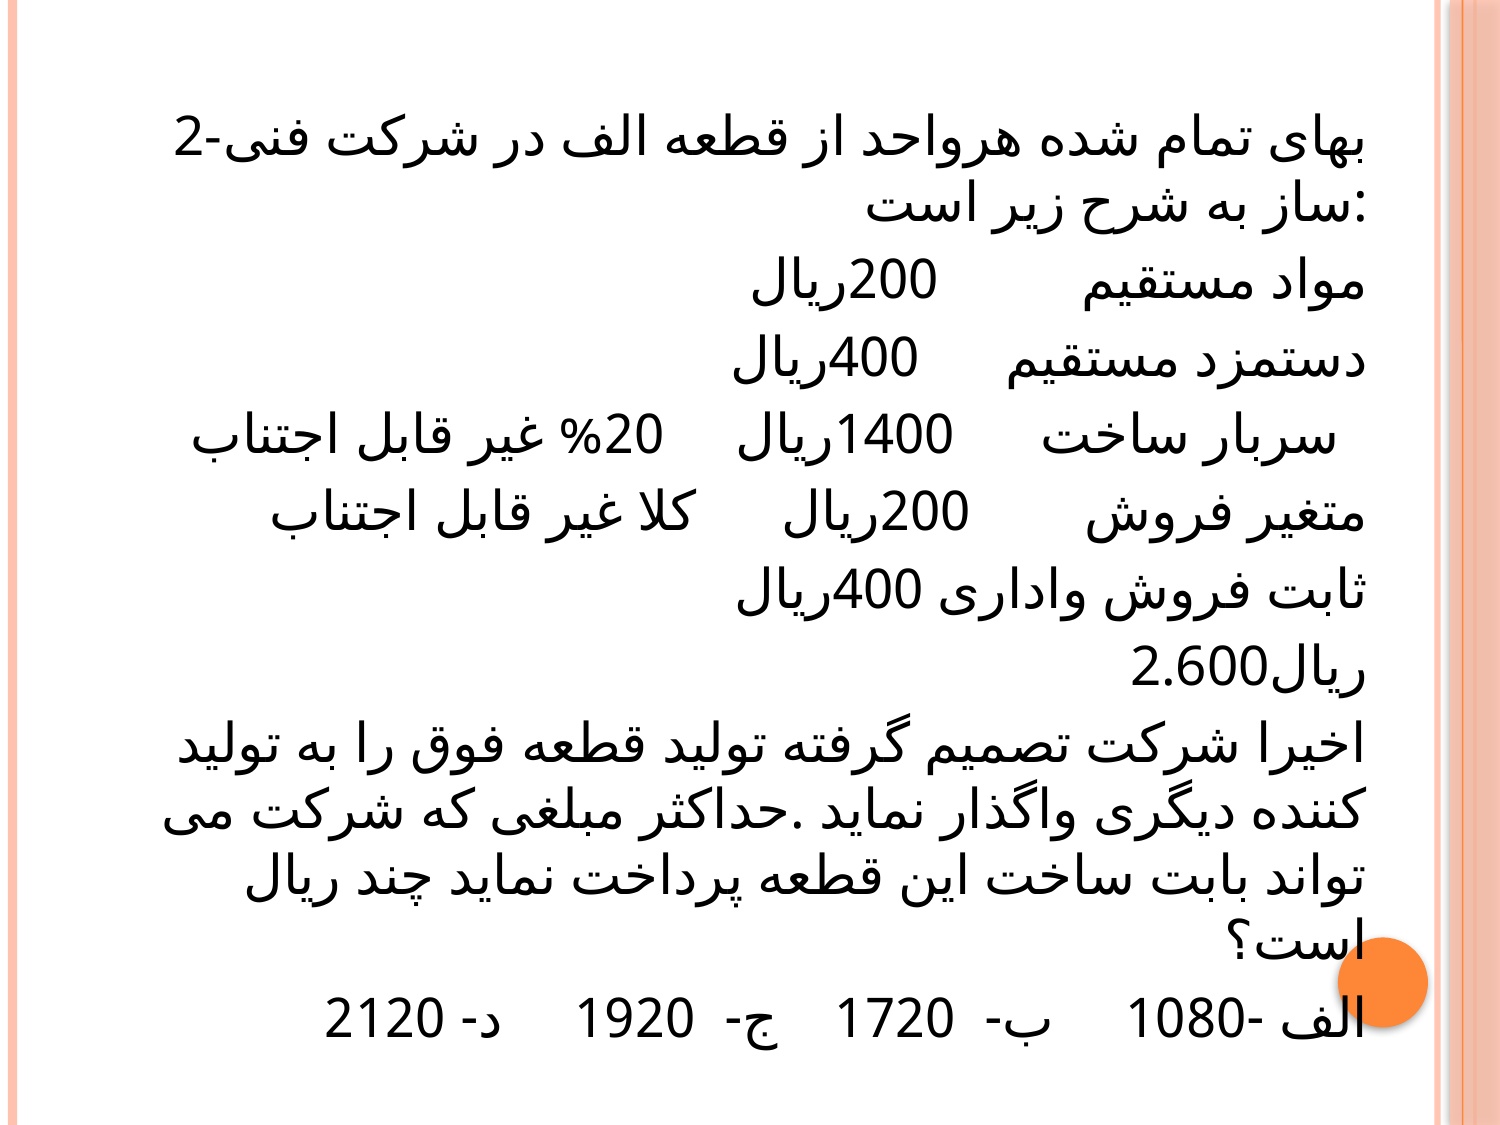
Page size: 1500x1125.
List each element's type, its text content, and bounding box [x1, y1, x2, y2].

list 2-بهای تمام شده هرواحد از قطعه الف در شرکت فنی ساز به شرح زیر است: مواد مستقیم 200ریال دستمزد مستقیم 400ریال سربار ساخت 1400ریال 20% غیر قابل اجتناب متغیر فروش 200ریال کلا غیر قابل اجتناب ثابت فروش واداری 400ریال 2.600ریال اخیرا شرکت تصمیم گرفته تولید قطعه فوق را به تولید کننده دیگری واگذار نماید .حداکثر مبلغی که شرکت می تواند بابت ساخت این قطعه پرداخت نماید چند ریال است؟ الف -1080 ب- 1720 ج- 1920 د- 2120 [75, 93, 1383, 1062]
